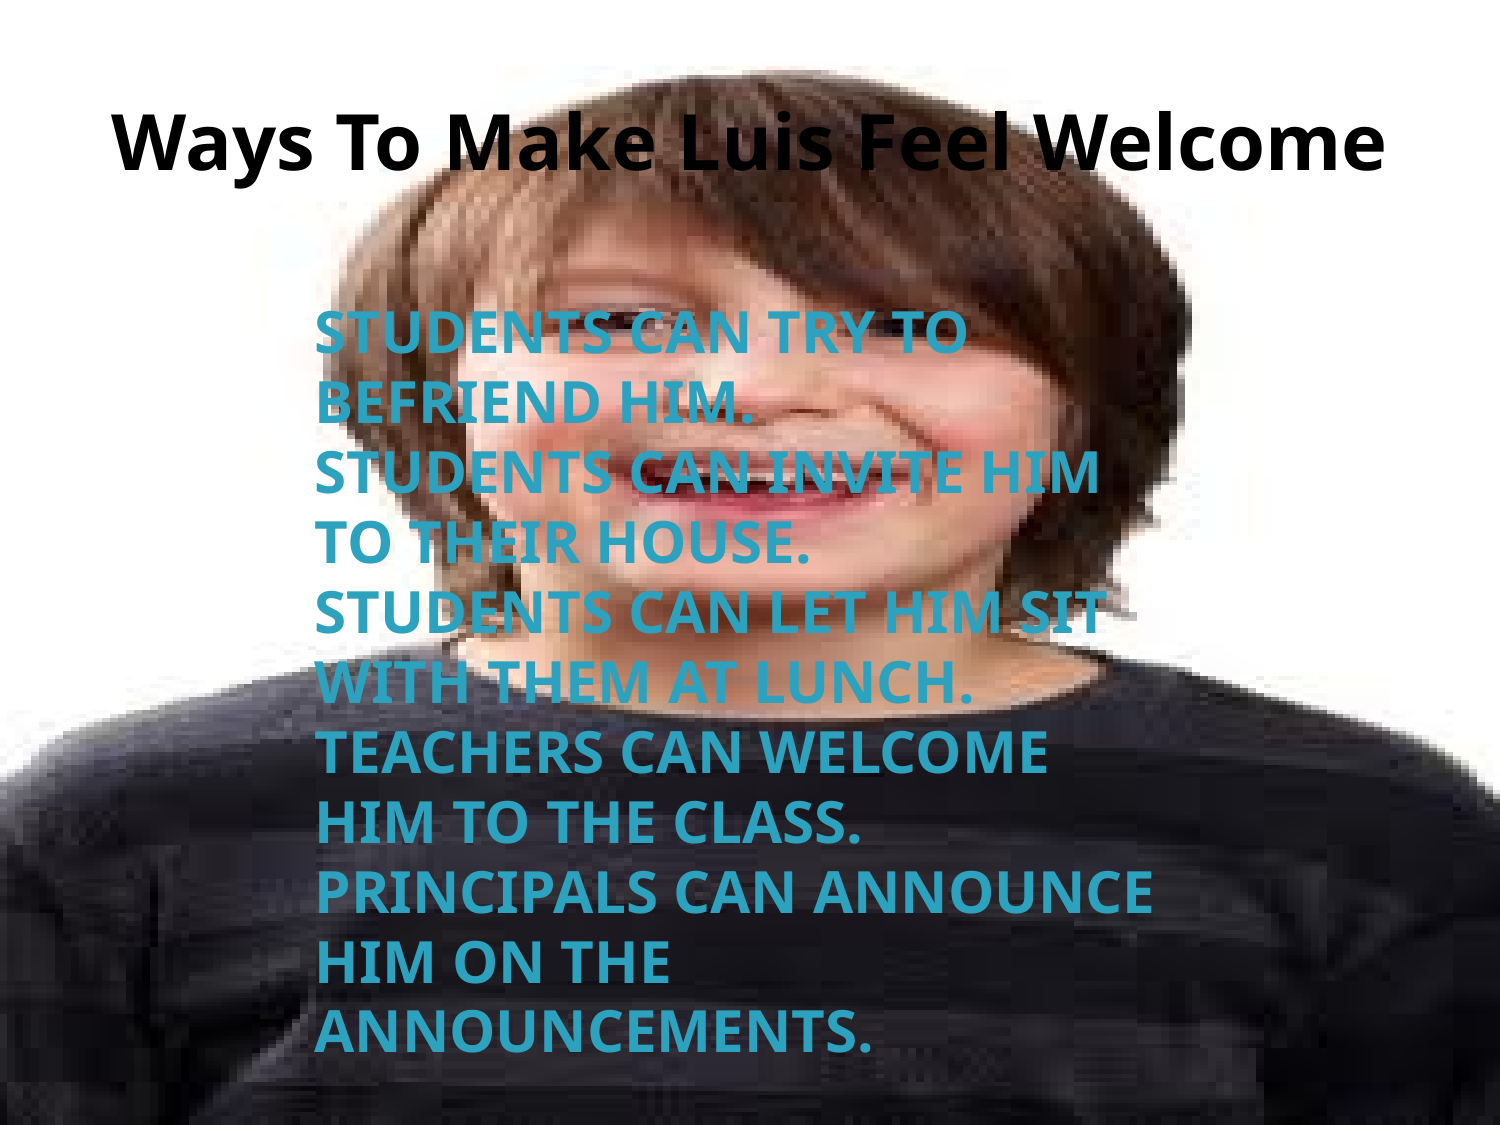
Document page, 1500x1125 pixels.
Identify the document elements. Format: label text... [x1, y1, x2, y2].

text_box Students can try to befriend him. Students can invite him to their house. Students can let him sit with them at lunch. Teachers can welcome him to the class. Principals can announce him on the announcements. [299, 287, 1200, 1072]
title Ways To Make Luis Feel Welcome [75, 45, 1425, 233]
picture [0, 0, 1500, 1125]
